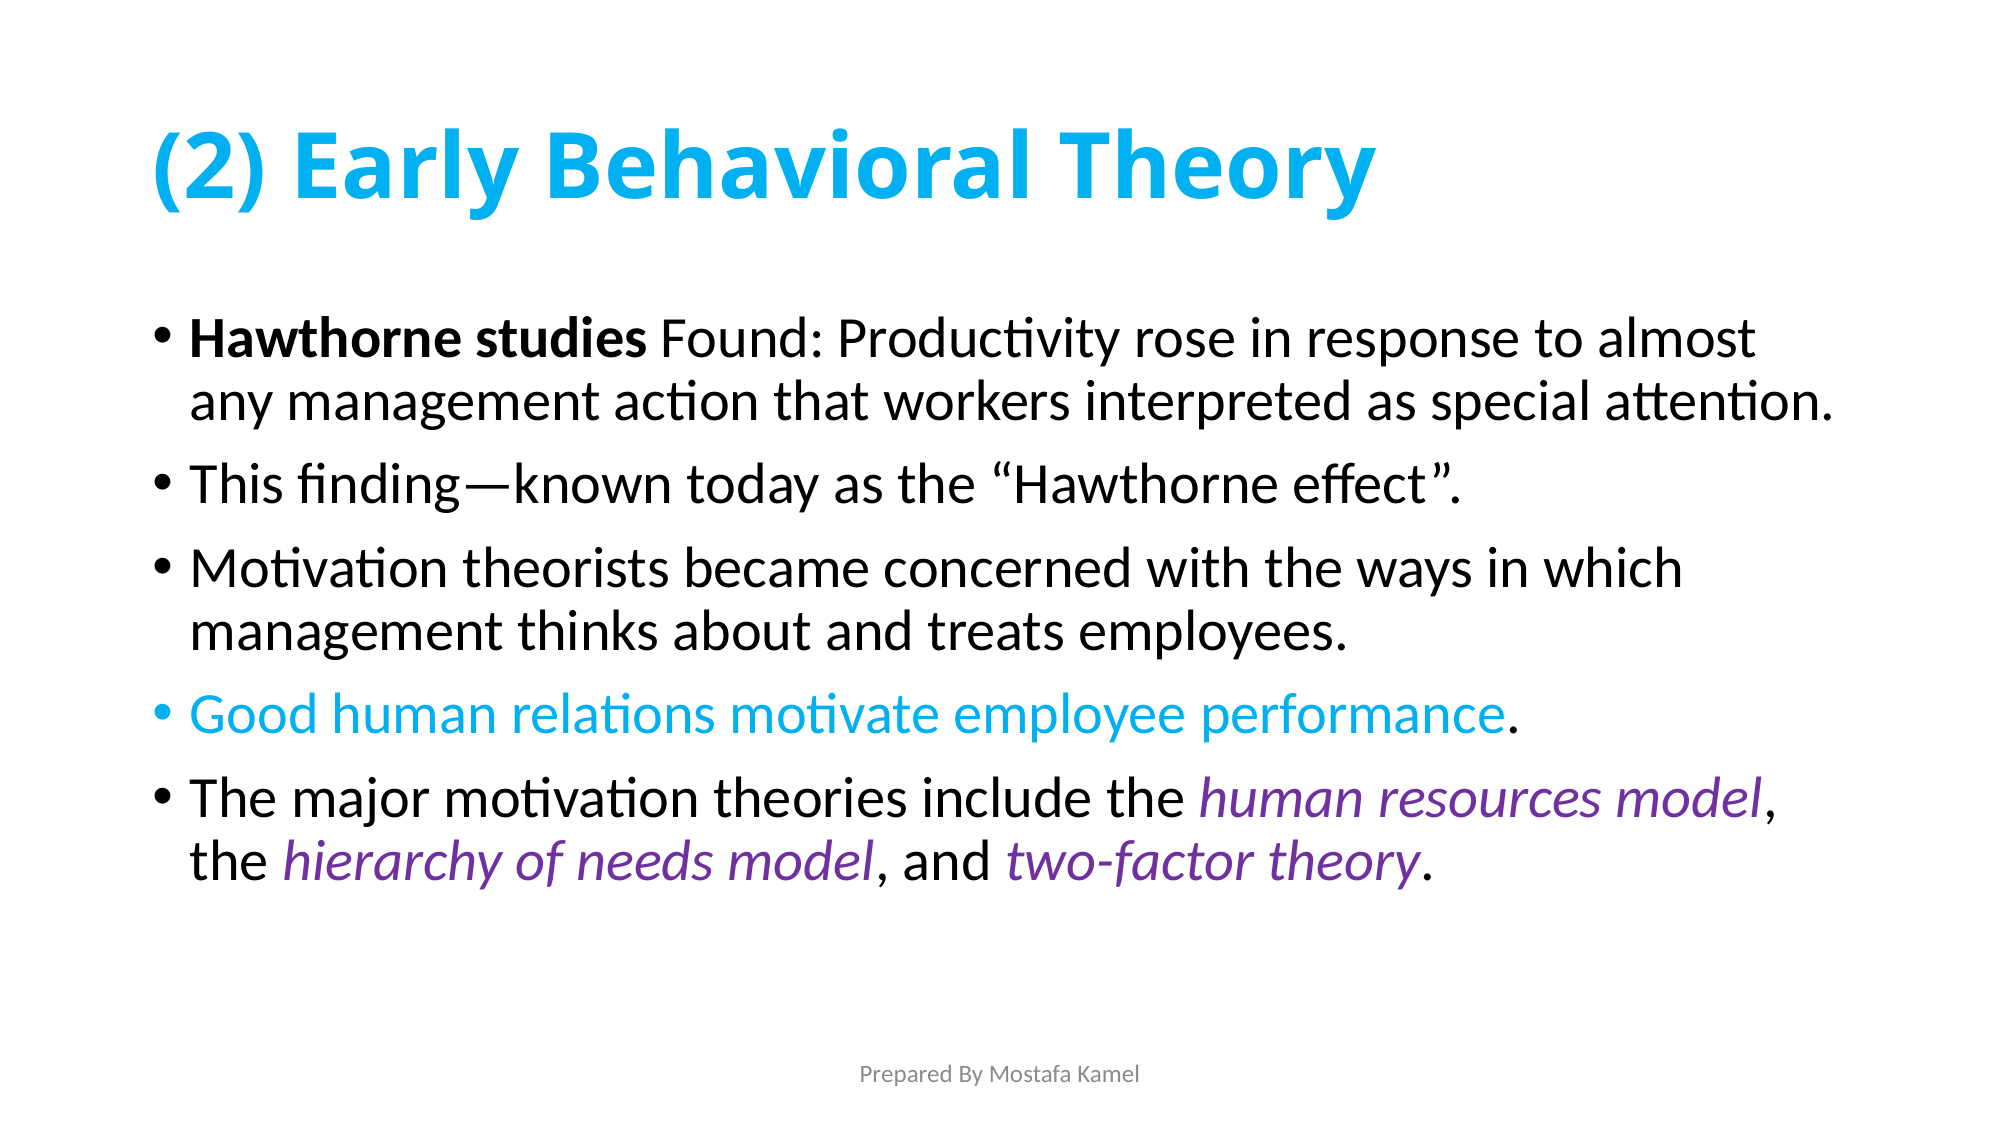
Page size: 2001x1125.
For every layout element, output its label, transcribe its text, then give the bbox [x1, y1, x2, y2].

footer Prepared By Mostafa Kamel [662, 1042, 1338, 1103]
list Hawthorne studies Found: Productivity rose in response to almost any management action that workers interpreted as special attention. This finding—known today as the “Hawthorne effect”. Motivation theorists became concerned with the ways in which management thinks about and treats employees. Good human relations motivate employee performance. The major motivation theories include the human resources model, the hierarchy of needs model, and two-factor theory. [137, 299, 1863, 1014]
title (2) Early Behavioral Theory [137, 59, 1863, 278]
